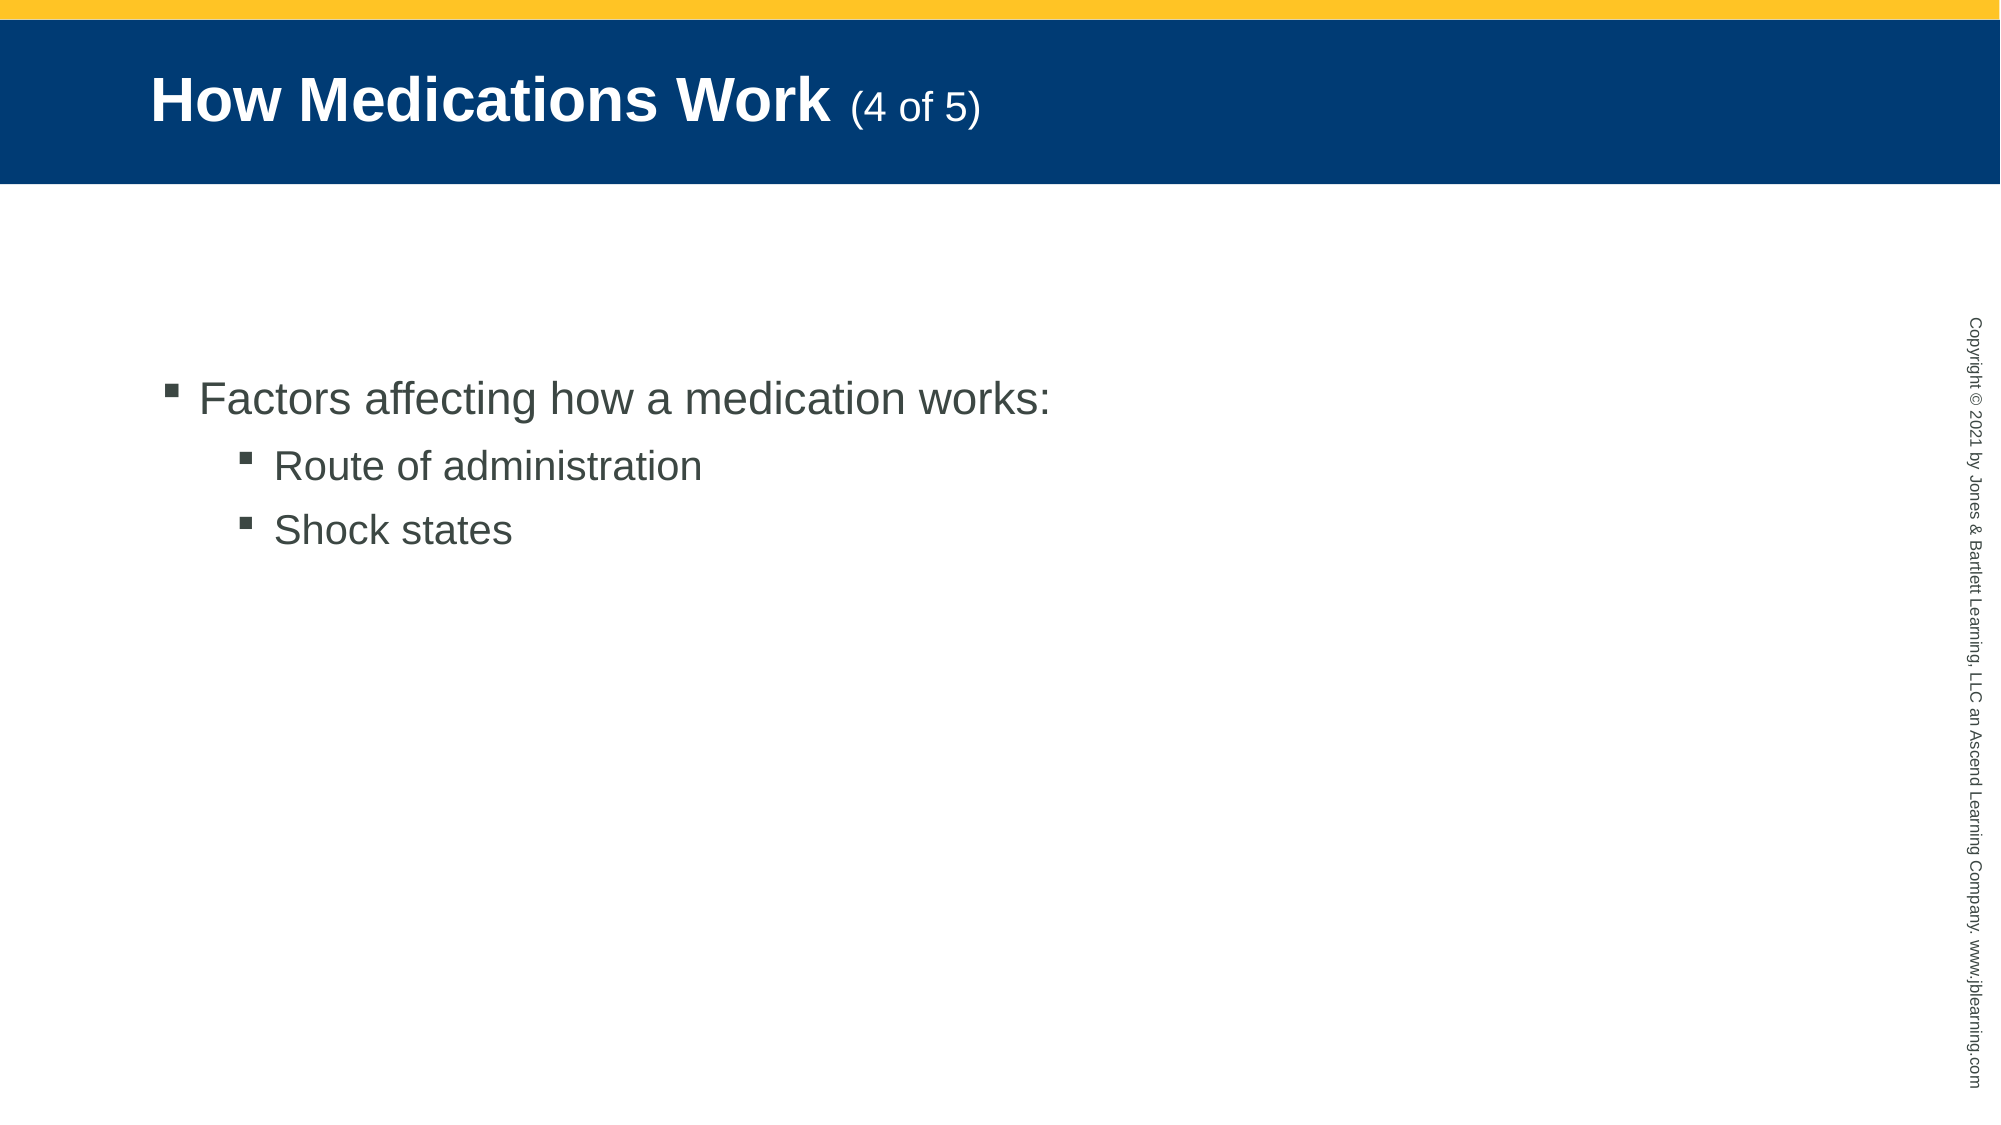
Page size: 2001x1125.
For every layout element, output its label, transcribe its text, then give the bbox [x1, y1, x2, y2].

title How Medications Work (4 of 5) [0, 19, 2000, 185]
list Factors affecting how a medication works: Route of administration Shock states [146, 361, 1859, 1016]
